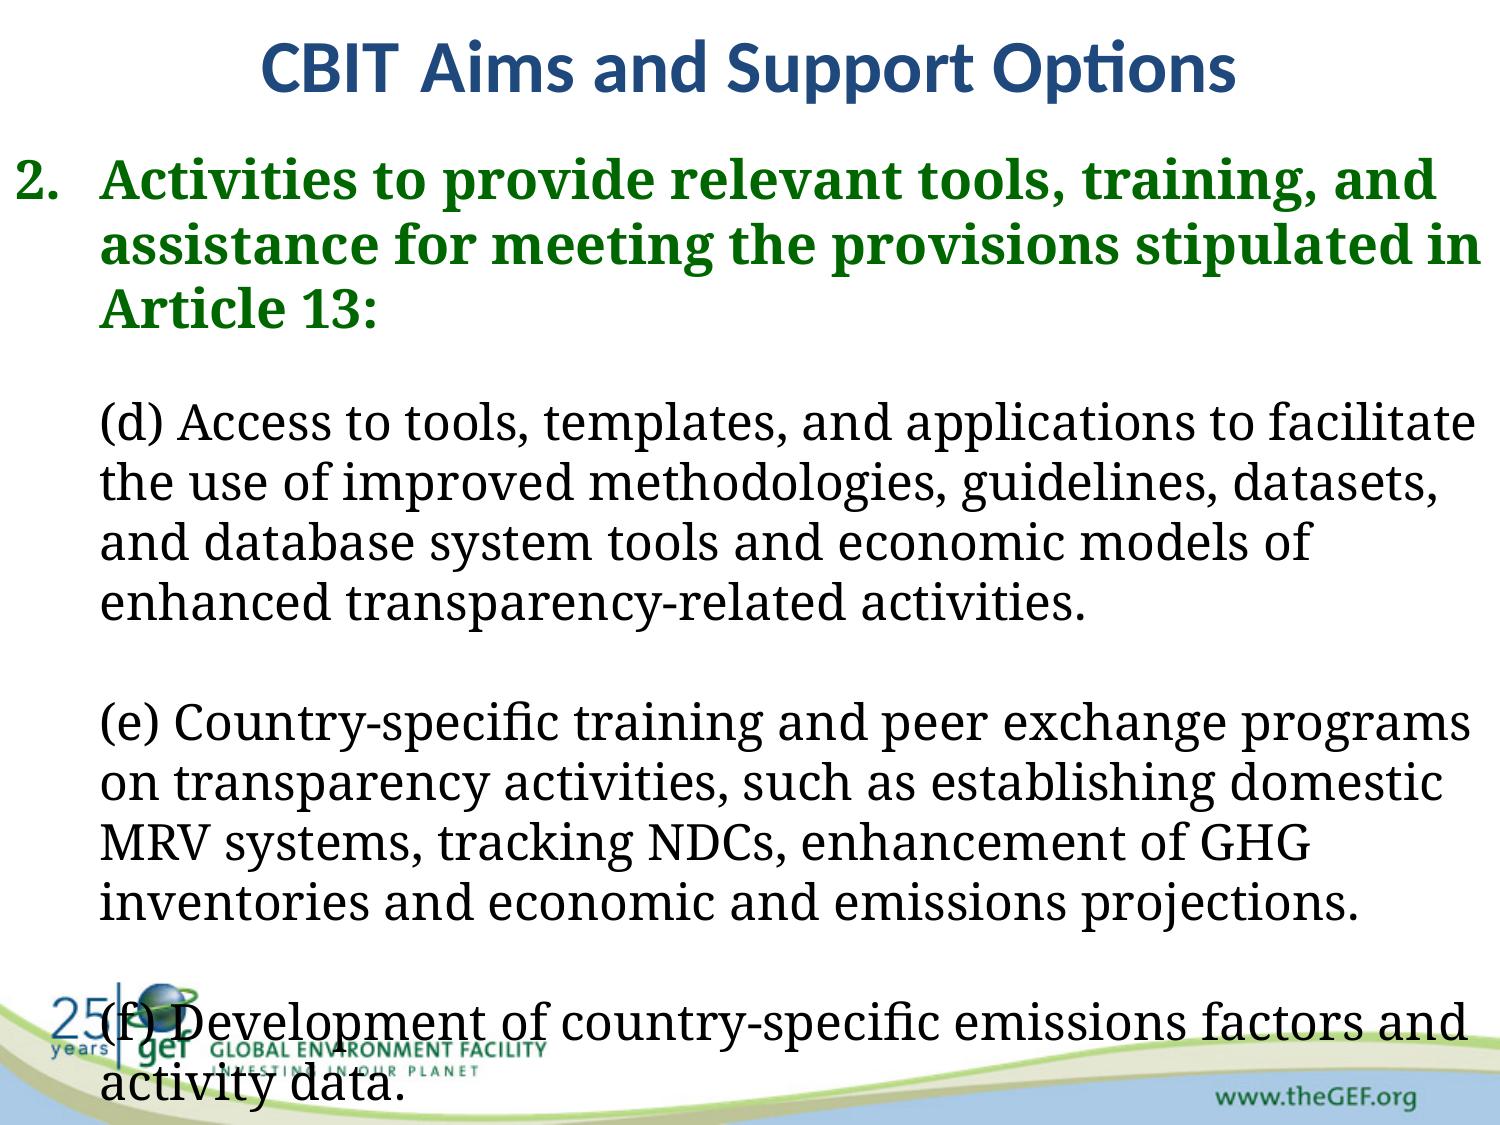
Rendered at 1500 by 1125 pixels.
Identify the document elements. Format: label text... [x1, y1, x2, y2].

title CBIT Aims and Support Options [74, 0, 1426, 137]
picture [0, 920, 1500, 1125]
list Activities to provide relevant tools, training, and assistance for meeting the provisions stipulated in Article 13: (d) Access to tools, templates, and applications to facilitate the use of improved methodologies, guidelines, datasets, and database system tools and economic models of enhanced transparency-related activities. (e) Country-specific training and peer exchange programs on transparency activities, such as establishing domestic MRV systems, tracking NDCs, enhancement of GHG inventories and economic and emissions projections. (f) Development of country-specific emissions factors and activity data. [0, 137, 1500, 901]
